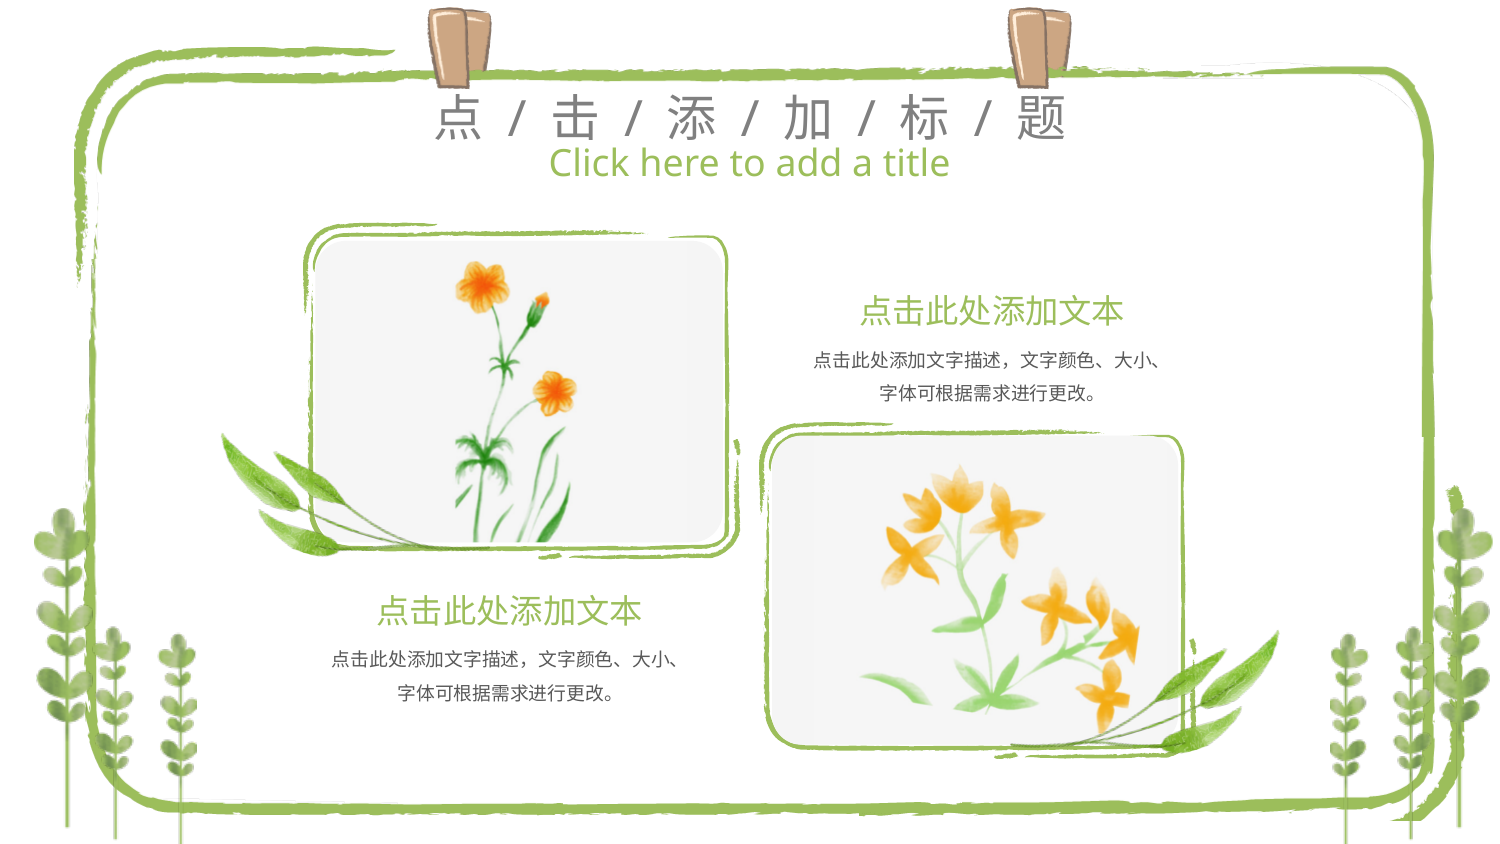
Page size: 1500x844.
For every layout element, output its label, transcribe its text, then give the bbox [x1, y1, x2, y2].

text_box 点击此处添加文本 [335, 564, 685, 638]
text_box 点击此处添加文本 [817, 263, 1167, 338]
text_box 点击此处添加文字描述，文字颜色、大小、字体可根据需求进行更改。 [314, 629, 706, 712]
text_box 点/击/添/加/标/题 [407, 79, 1093, 154]
text_box Click here to add a title [533, 131, 967, 192]
picture [34, 7, 1493, 844]
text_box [759, 421, 1297, 761]
text_box 点击此处添加文字描述，文字颜色、大小、字体可根据需求进行更改。 [796, 329, 1188, 412]
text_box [202, 222, 741, 564]
